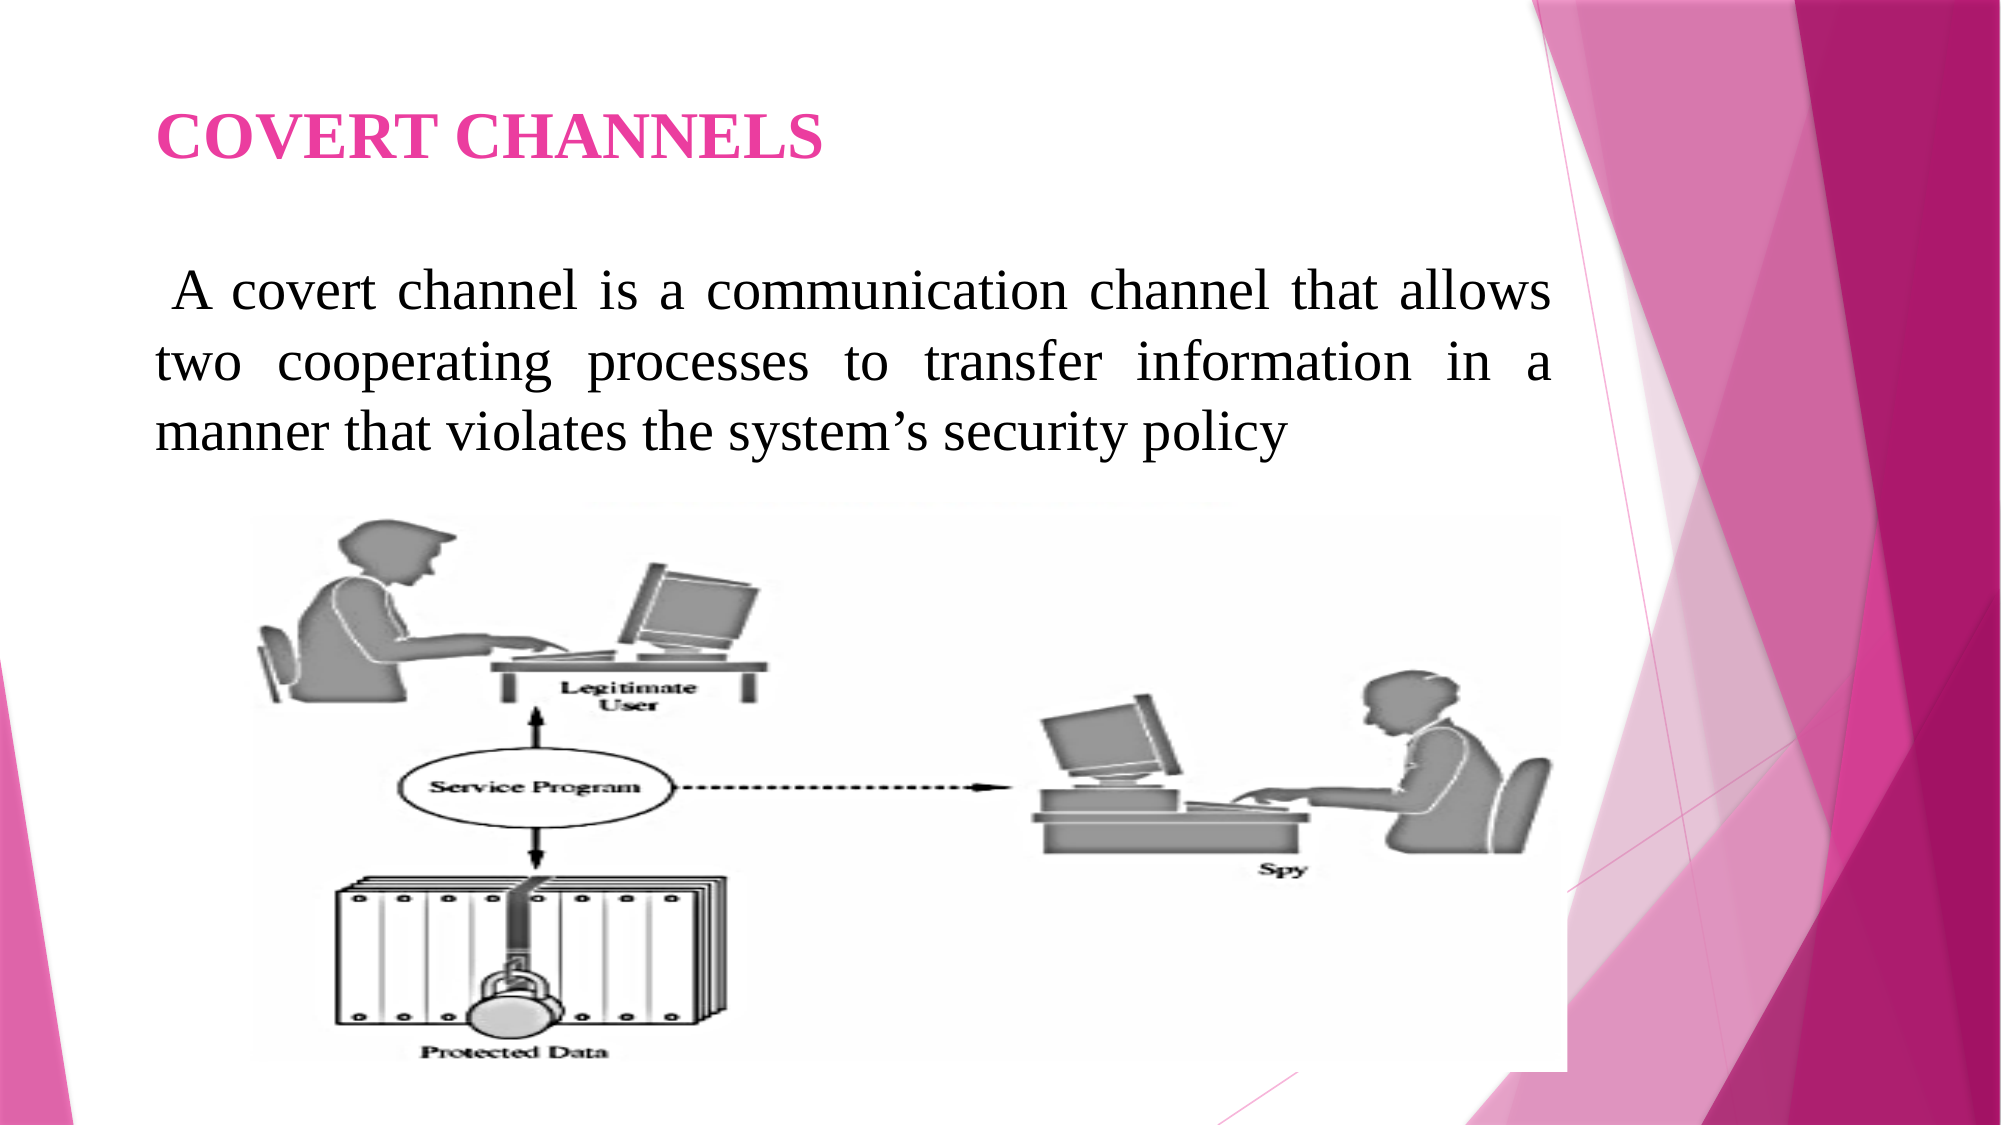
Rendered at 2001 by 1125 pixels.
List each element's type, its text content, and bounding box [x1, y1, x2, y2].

picture [164, 502, 1568, 1072]
text_box COVERT CHANNELS A covert channel is a communication channel that allows two cooperating processes to transfer information in a manner that violates the system’s security policy [140, 84, 1568, 469]
